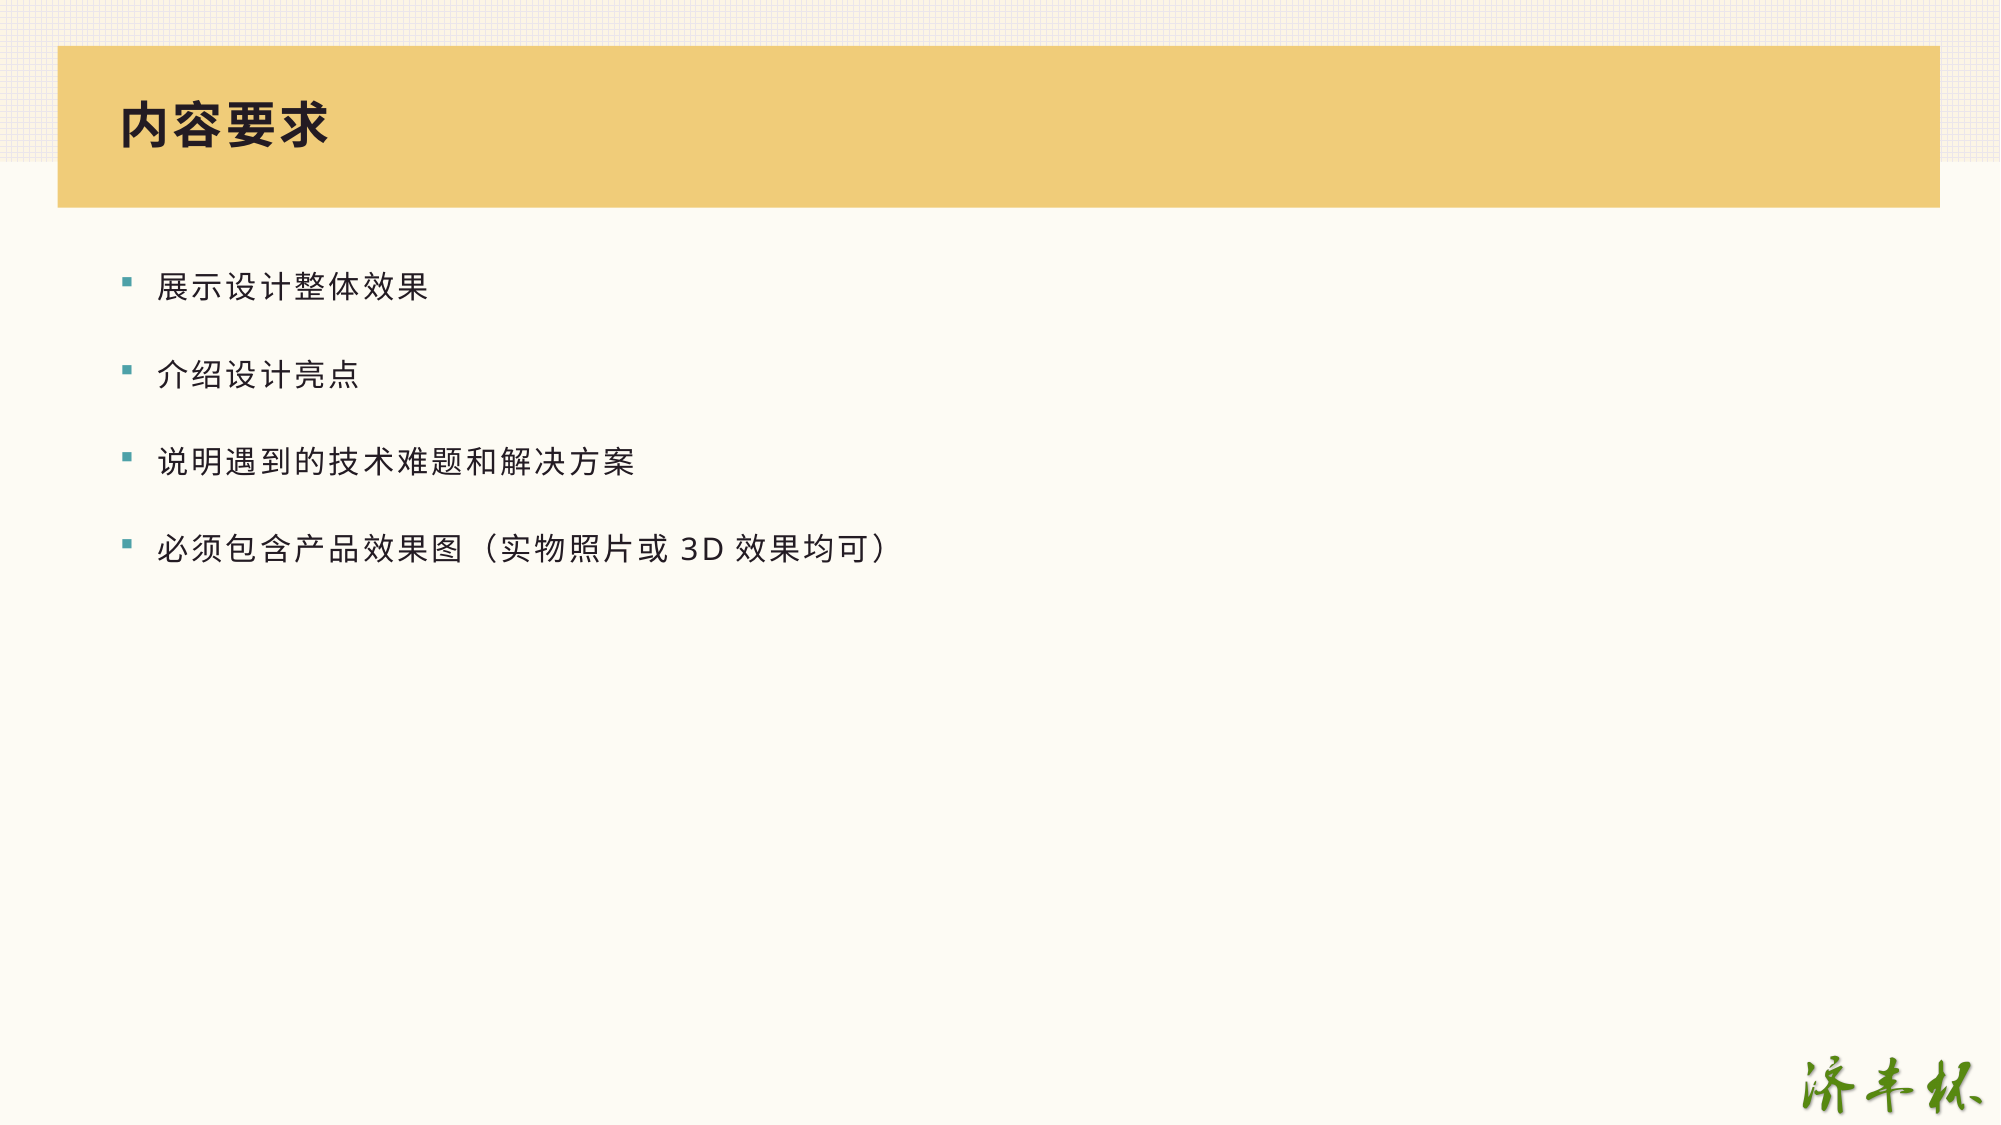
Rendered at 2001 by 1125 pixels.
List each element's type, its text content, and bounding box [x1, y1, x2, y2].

list 展示设计整体效果 介绍设计亮点 说明遇到的技术难题和解决方案 必须包含产品效果图（实物照片或3D效果均可） [104, 241, 1896, 1014]
picture [1800, 1053, 1987, 1119]
title 内容要求 [104, 79, 1894, 176]
